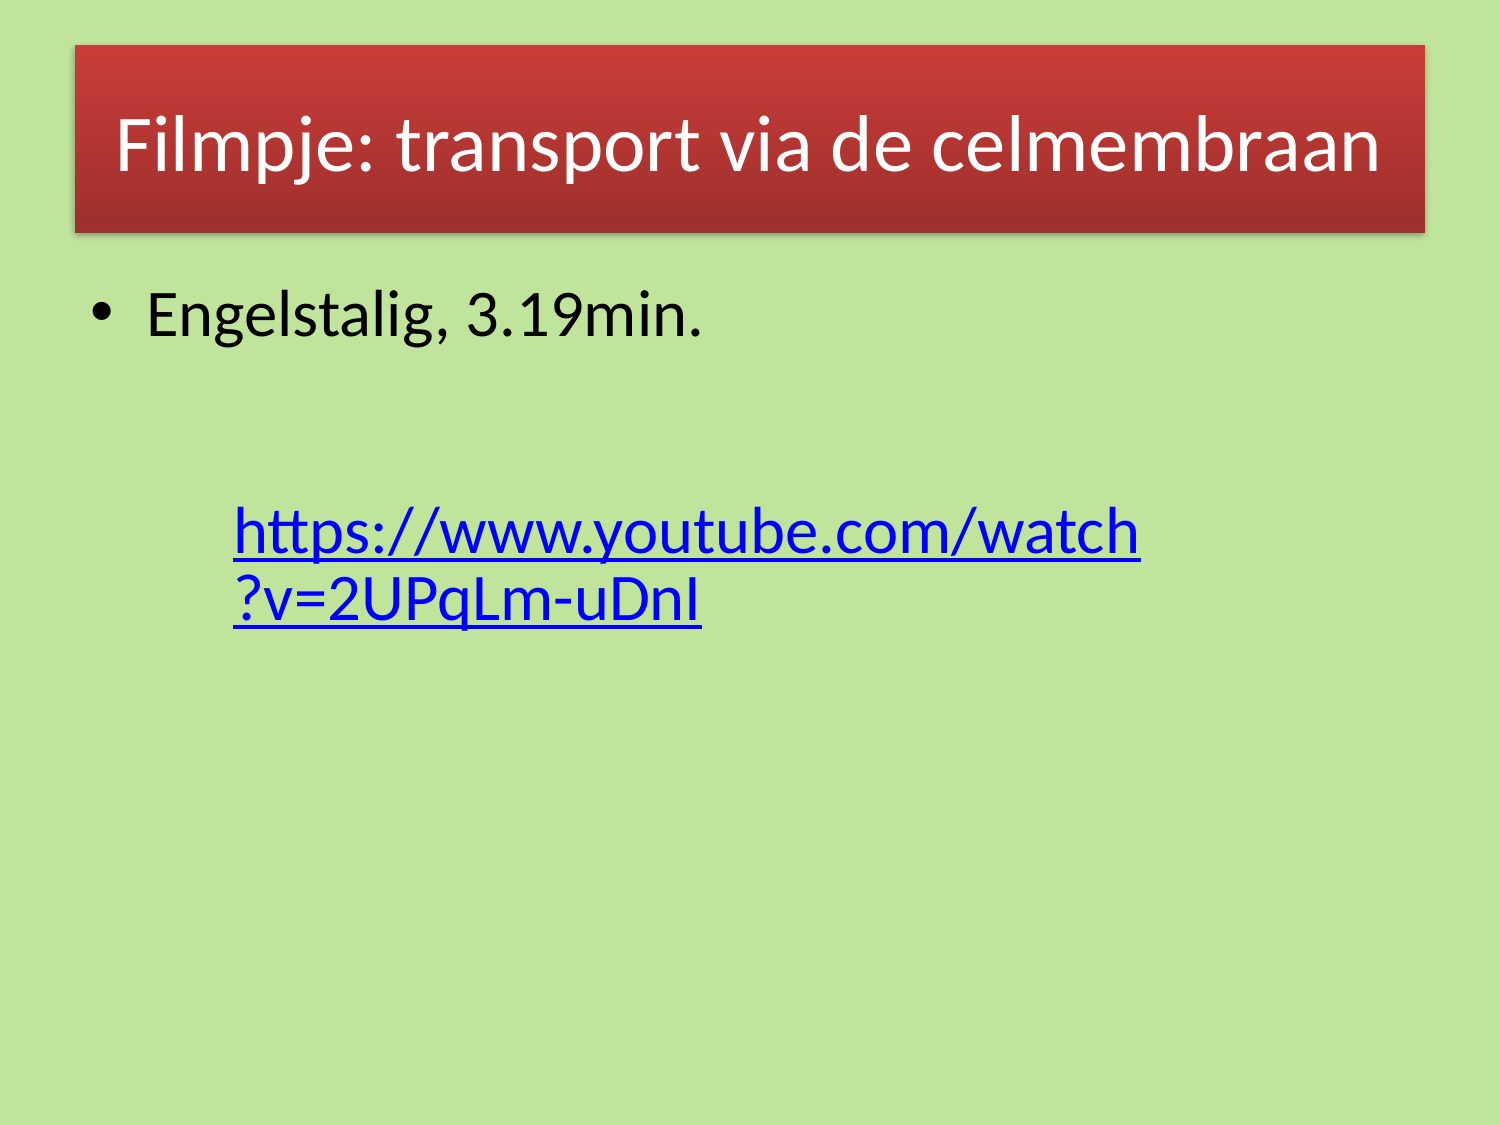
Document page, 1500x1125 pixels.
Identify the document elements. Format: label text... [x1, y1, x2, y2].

text_box https://www.youtube.com/watch?v=2UPqLm-uDnI [218, 479, 1184, 575]
list Engelstalig, 3.19min. [75, 262, 1425, 1005]
title Filmpje: transport via de celmembraan [75, 45, 1425, 233]
